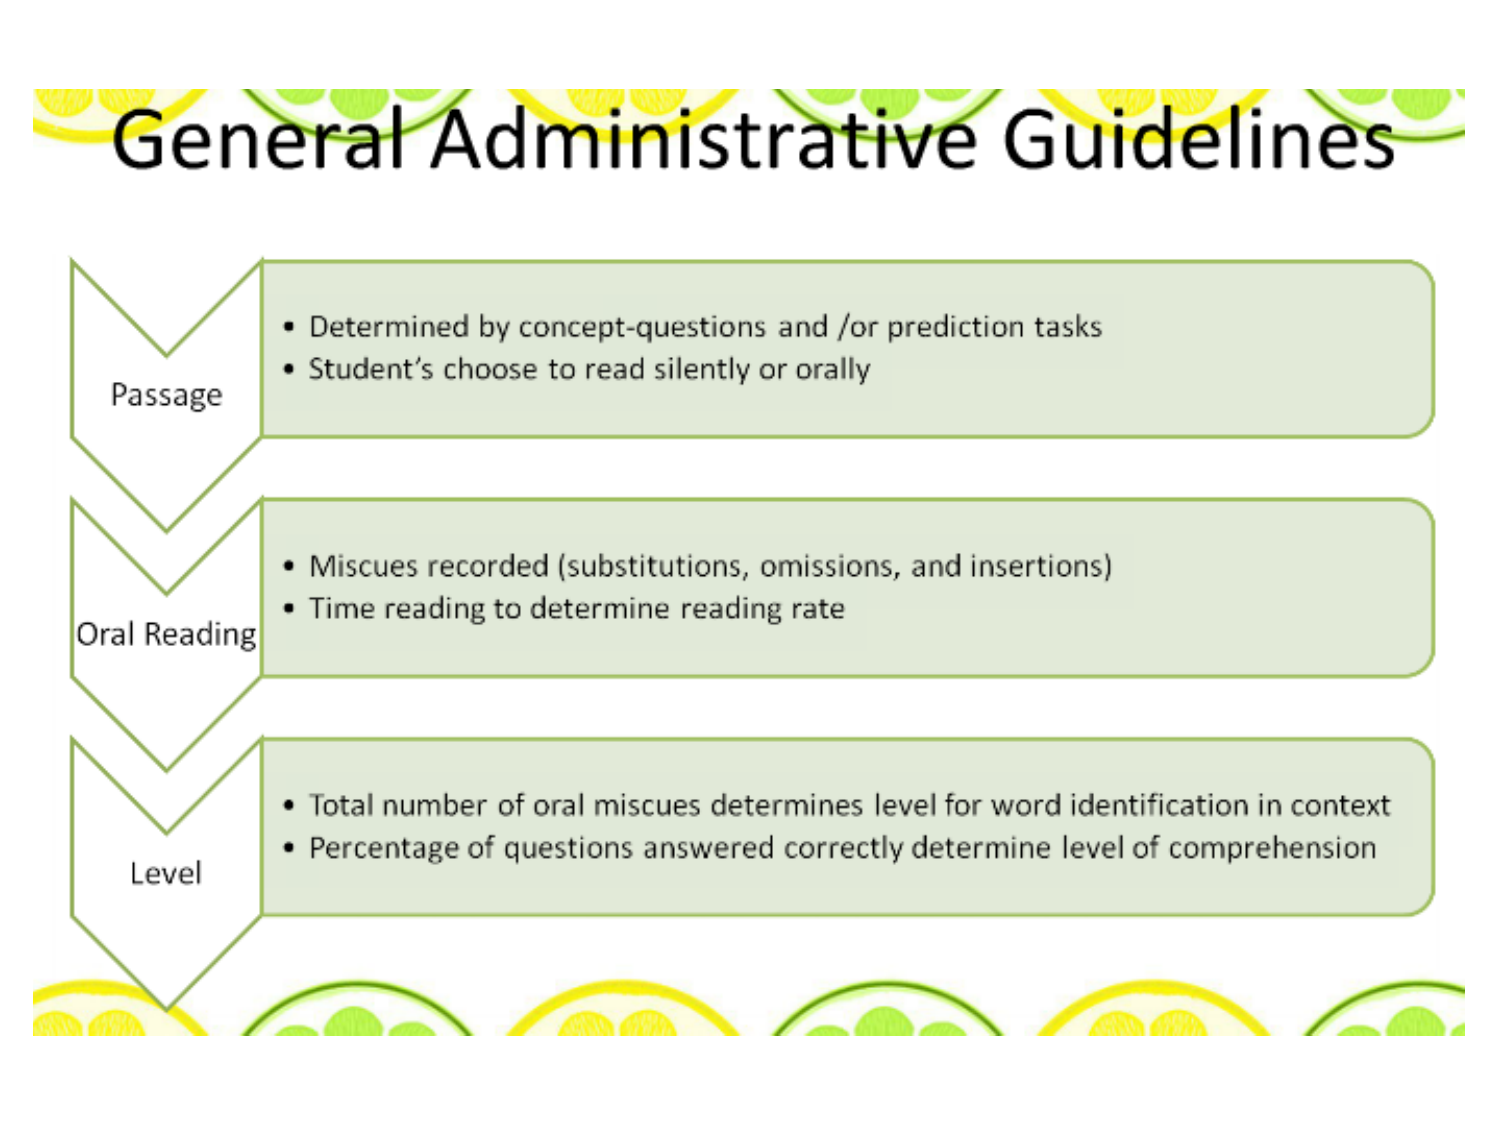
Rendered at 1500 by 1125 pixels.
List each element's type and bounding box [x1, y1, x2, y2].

picture [32, 89, 1465, 1036]
